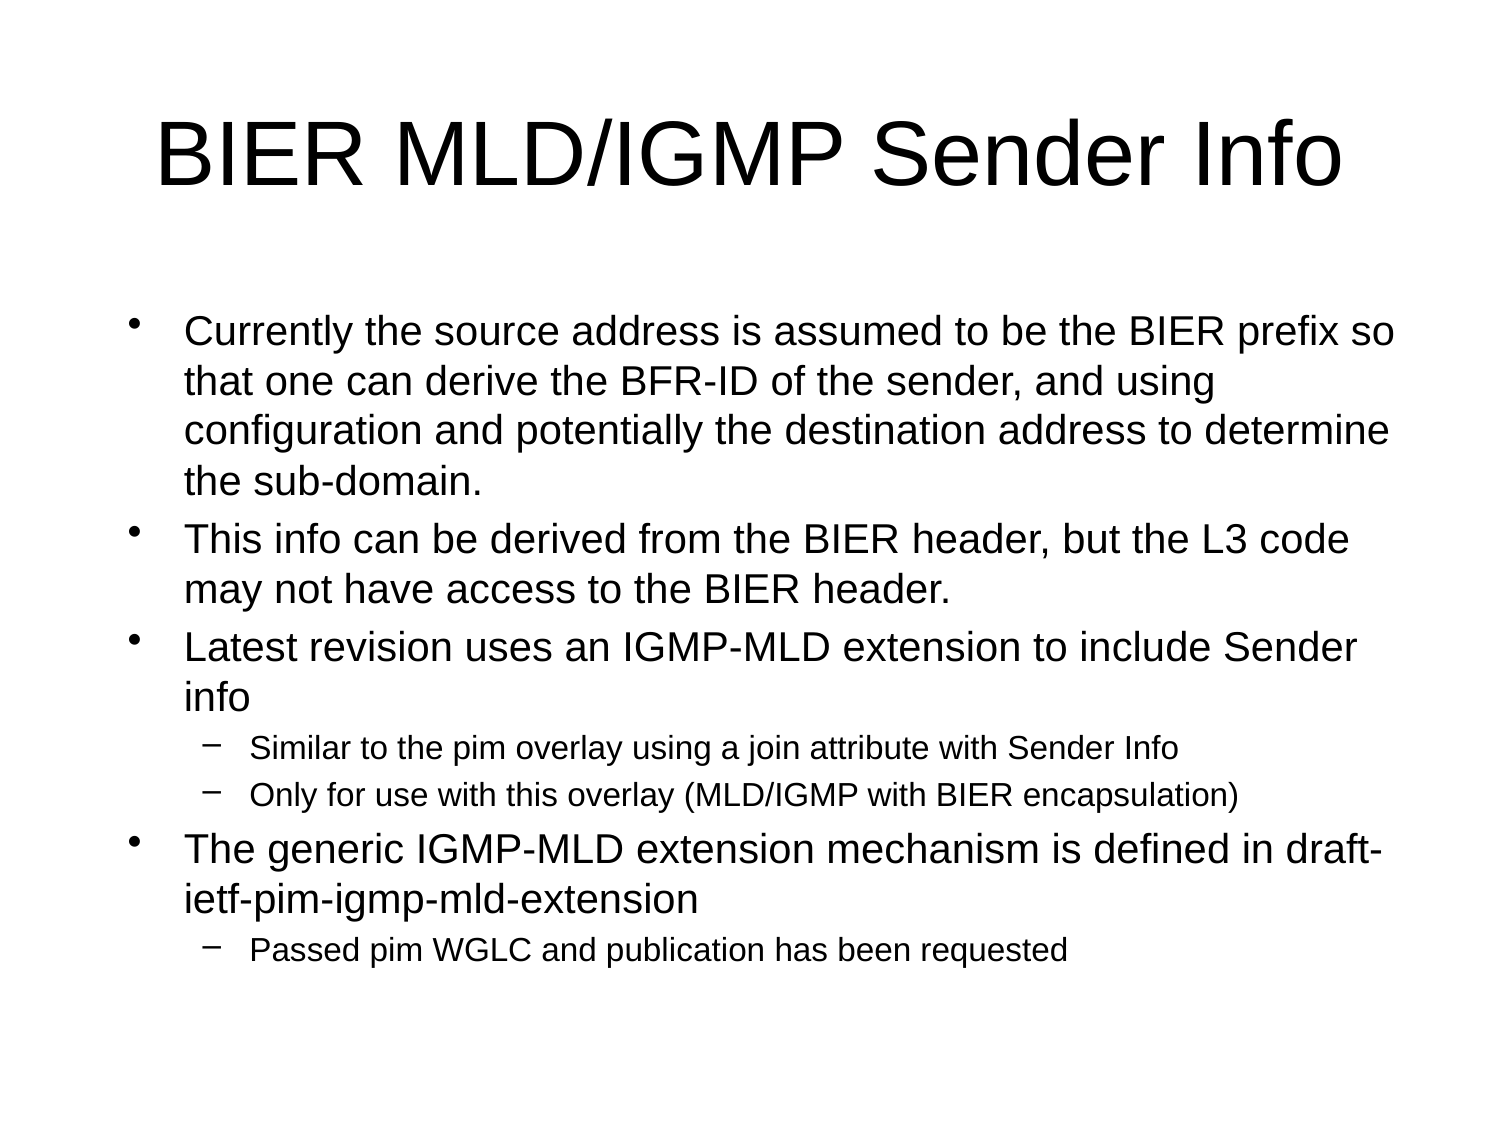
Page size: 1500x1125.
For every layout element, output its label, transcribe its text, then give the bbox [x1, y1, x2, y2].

list Currently the source address is assumed to be the BIER prefix so that one can derive the BFR-ID of the sender, and using configuration and potentially the destination address to determine the sub-domain. This info can be derived from the BIER header, but the L3 code may not have access to the BIER header. Latest revision uses an IGMP-MLD extension to include Sender info Similar to the pim overlay using a join attribute with Sender Info Only for use with this overlay (MLD/IGMP with BIER encapsulation) The generic IGMP-MLD extension mechanism is defined in draft-ietf-pim-igmp-mld-extension Passed pim WGLC and publication has been requested [112, 295, 1438, 1034]
title BIER MLD/IGMP Sender Info [112, 54, 1388, 243]
